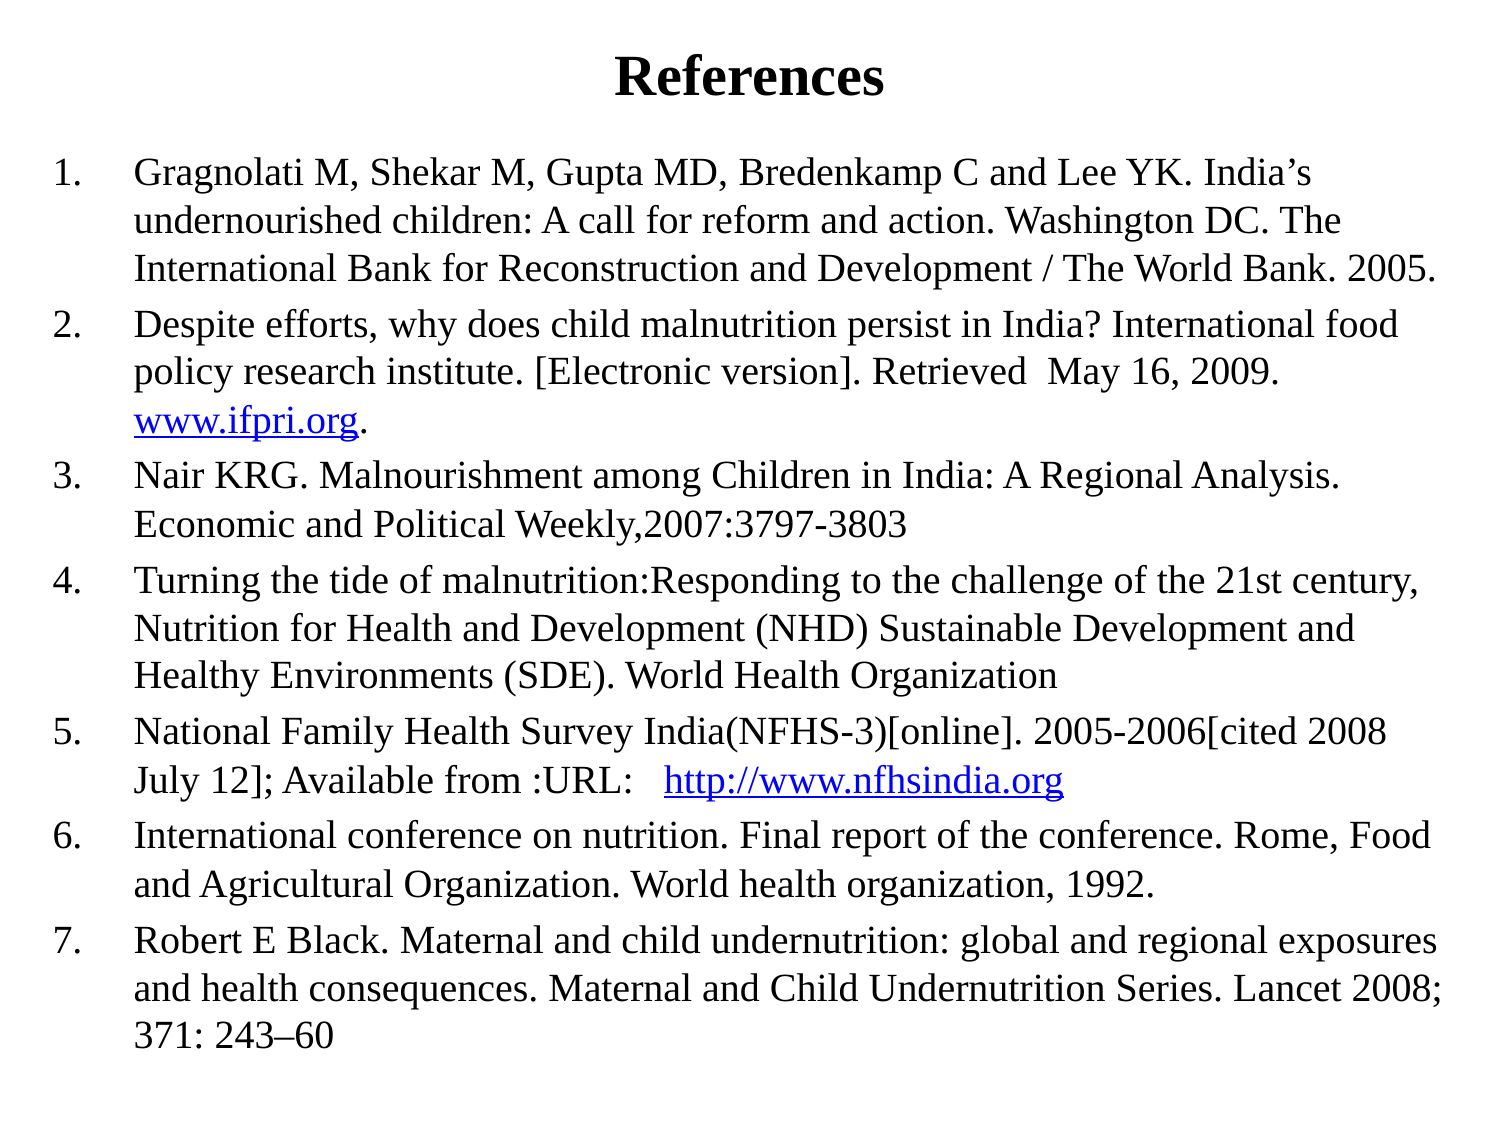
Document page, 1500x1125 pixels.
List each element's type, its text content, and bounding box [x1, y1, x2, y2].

list Gragnolati M, Shekar M, Gupta MD, Bredenkamp C and Lee YK. India’s undernourished children: A call for reform and action. Washington DC. The International Bank for Reconstruction and Development / The World Bank. 2005. Despite efforts, why does child malnutrition persist in India? International food policy research institute. [Electronic version]. Retrieved May 16, 2009. www.ifpri.org. Nair KRG. Malnourishment among Children in India: A Regional Analysis. Economic and Political Weekly,2007:3797-3803 Turning the tide of malnutrition:Responding to the challenge of the 21st century, Nutrition for Health and Development (NHD) Sustainable Development and Healthy Environments (SDE). World Health Organization National Family Health Survey India(NFHS-3)[online]. 2005-2006[cited 2008 July 12]; Available from :URL: http://www.nfhsindia.org International conference on nutrition. Final report of the conference. Rome, Food and Agricultural Organization. World health organization, 1992. Robert E Black. Maternal and child undernutrition: global and regional exposures and health consequences. Maternal and Child Undernutrition Series. Lancet 2008; 371: 243–60 [37, 137, 1463, 1088]
title References [75, 7, 1425, 137]
